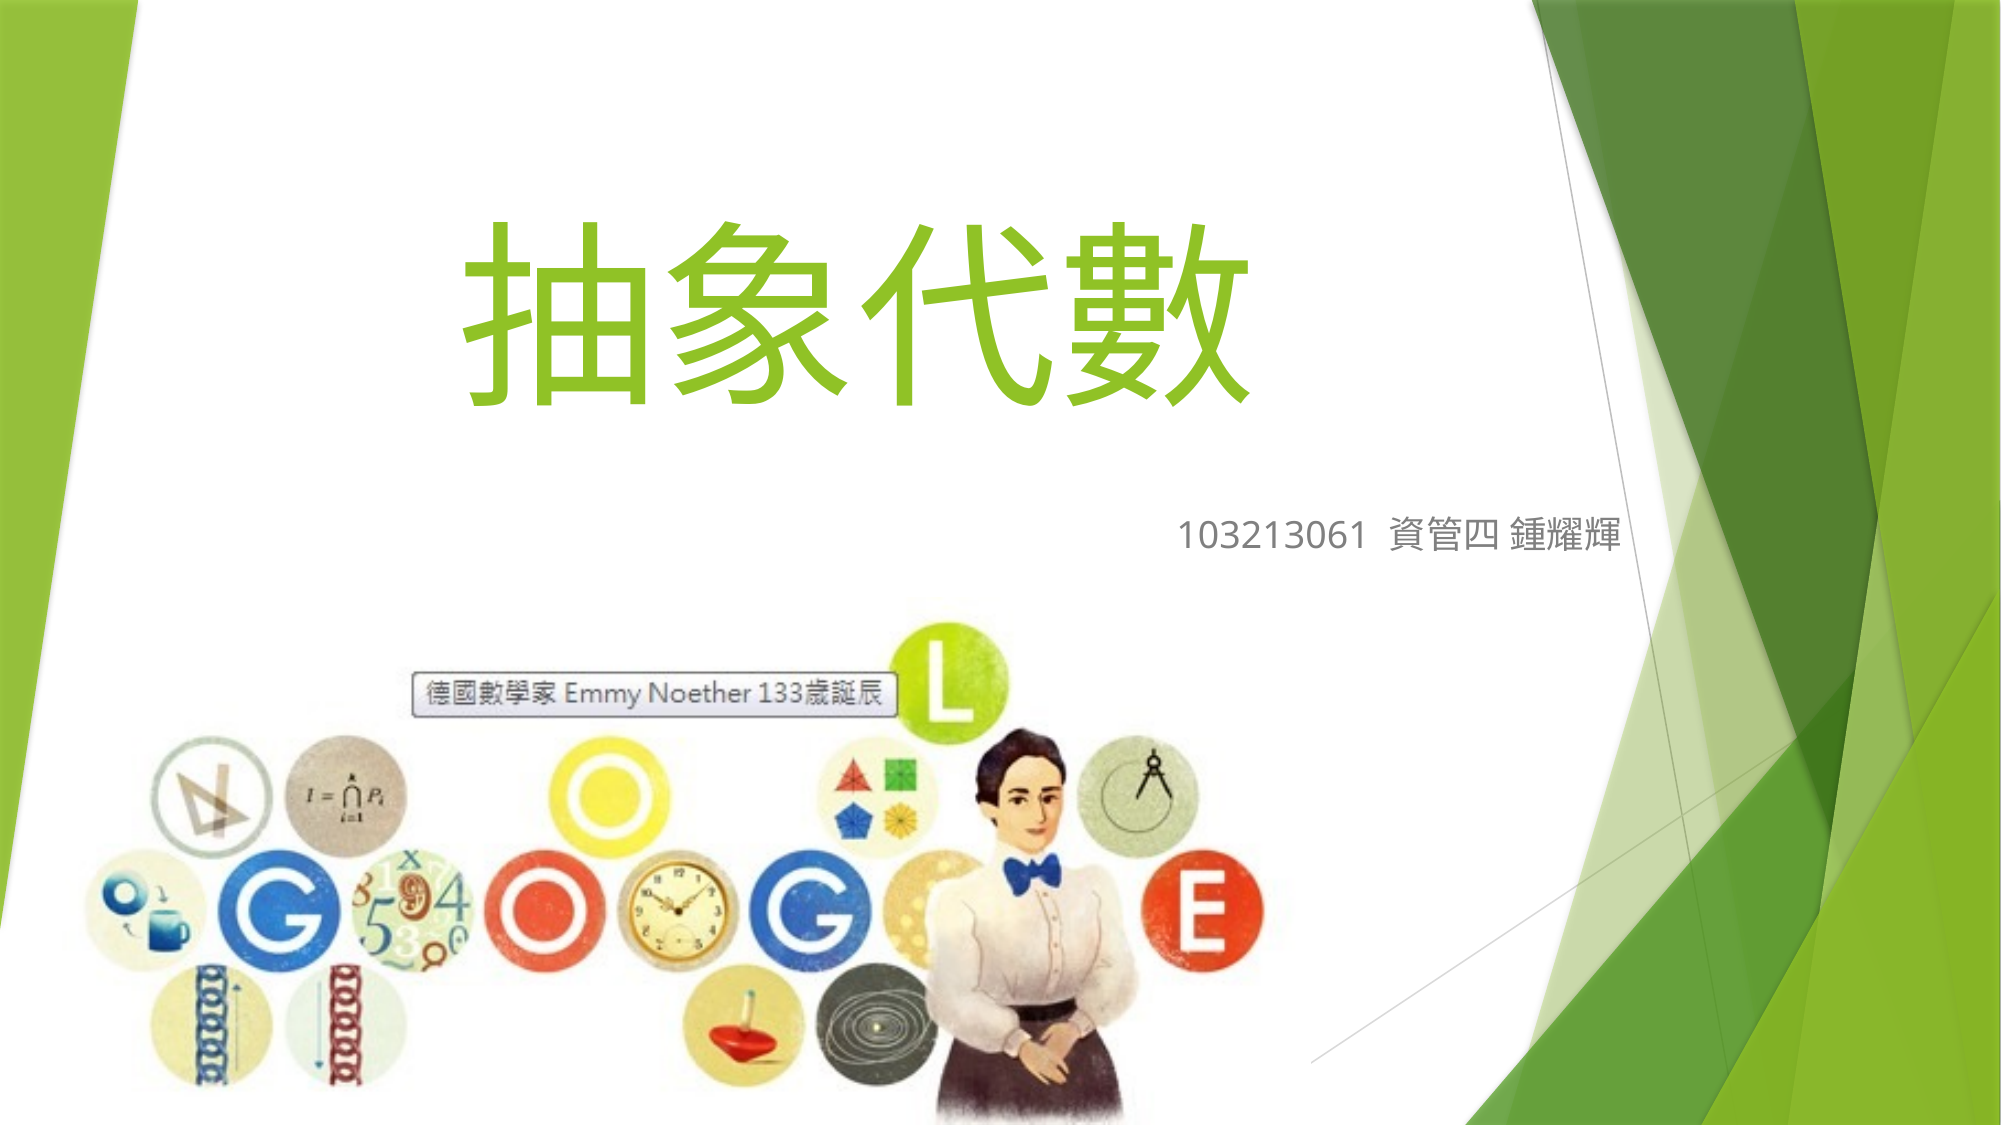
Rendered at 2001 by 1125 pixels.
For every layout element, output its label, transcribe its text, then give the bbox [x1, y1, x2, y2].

title 抽象代數 [220, 168, 1495, 439]
subtitle 103213061 資管四 鍾耀輝 [363, 503, 1638, 684]
picture [61, 597, 1311, 1125]
